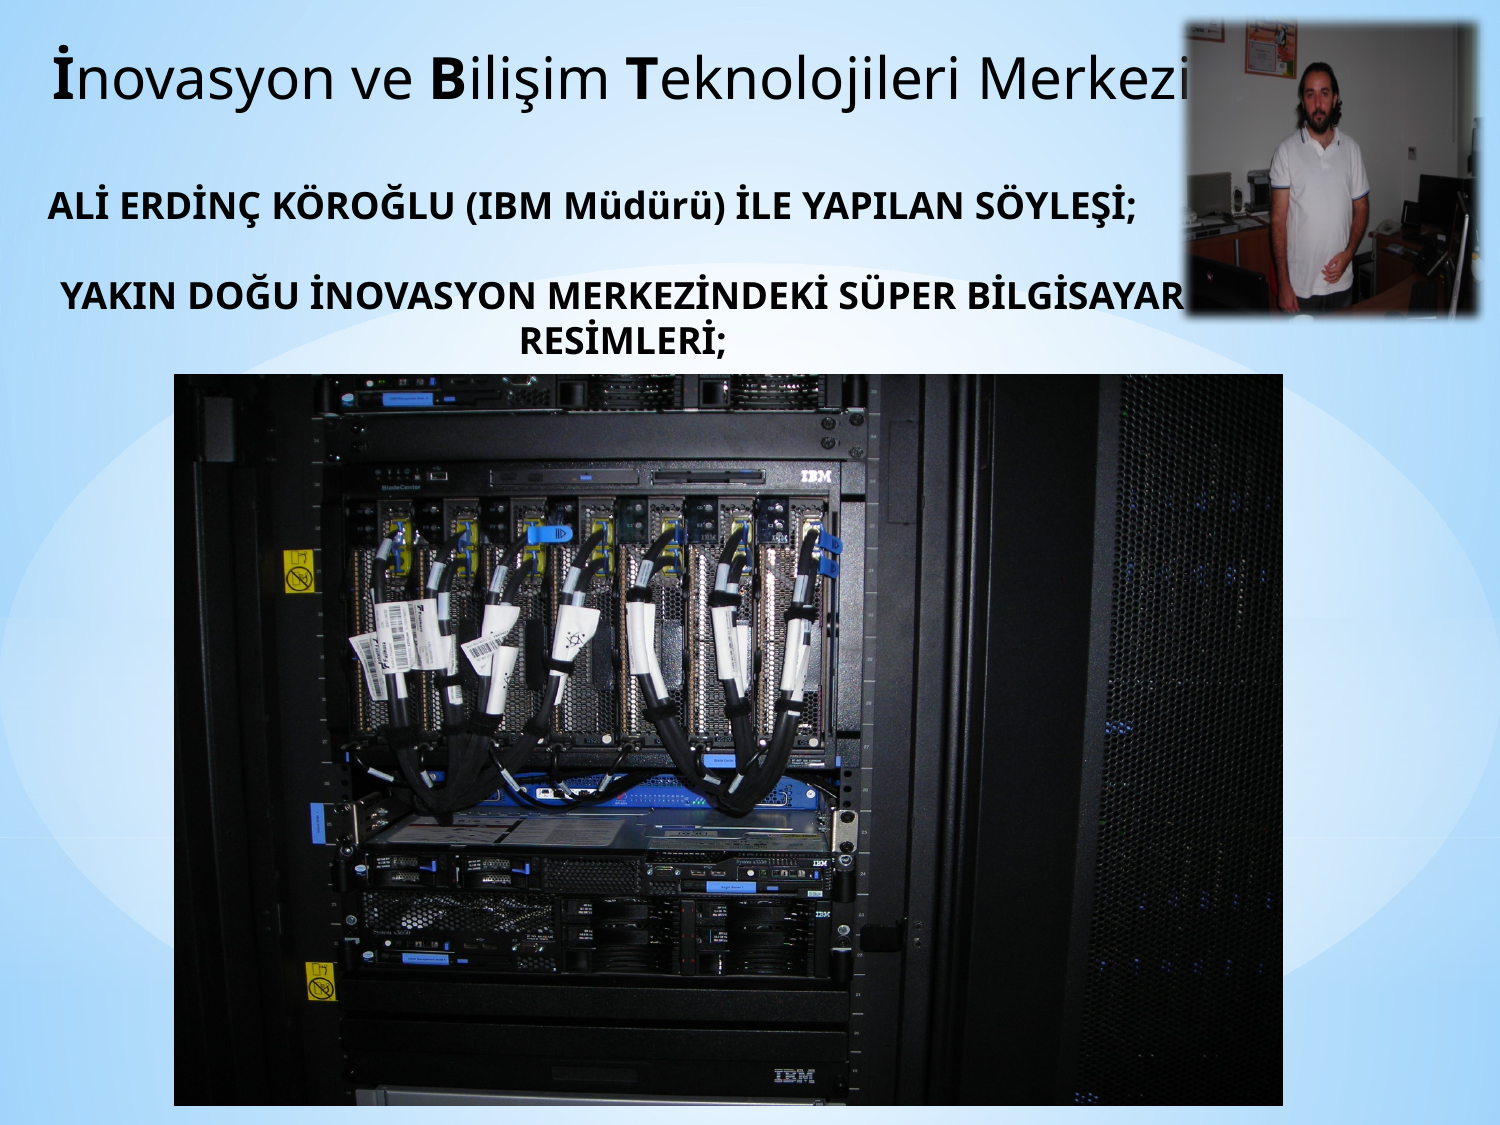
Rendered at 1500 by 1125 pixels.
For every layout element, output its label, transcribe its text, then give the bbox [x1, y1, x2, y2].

text_box İnovasyon ve Bilişim Teknolojileri Merkezi [37, 34, 1168, 120]
text_box ALİ ERDİNÇ KÖROĞLU (IBM Müdürü) İLE YAPILAN SÖYLEŞİ; YAKIN DOĞU İNOVASYON MERKEZİNDEKİ SÜPER BİLGİSAYAR RESİMLERİ; [32, 174, 1213, 415]
picture [1174, 12, 1488, 327]
picture [174, 374, 1283, 1106]
